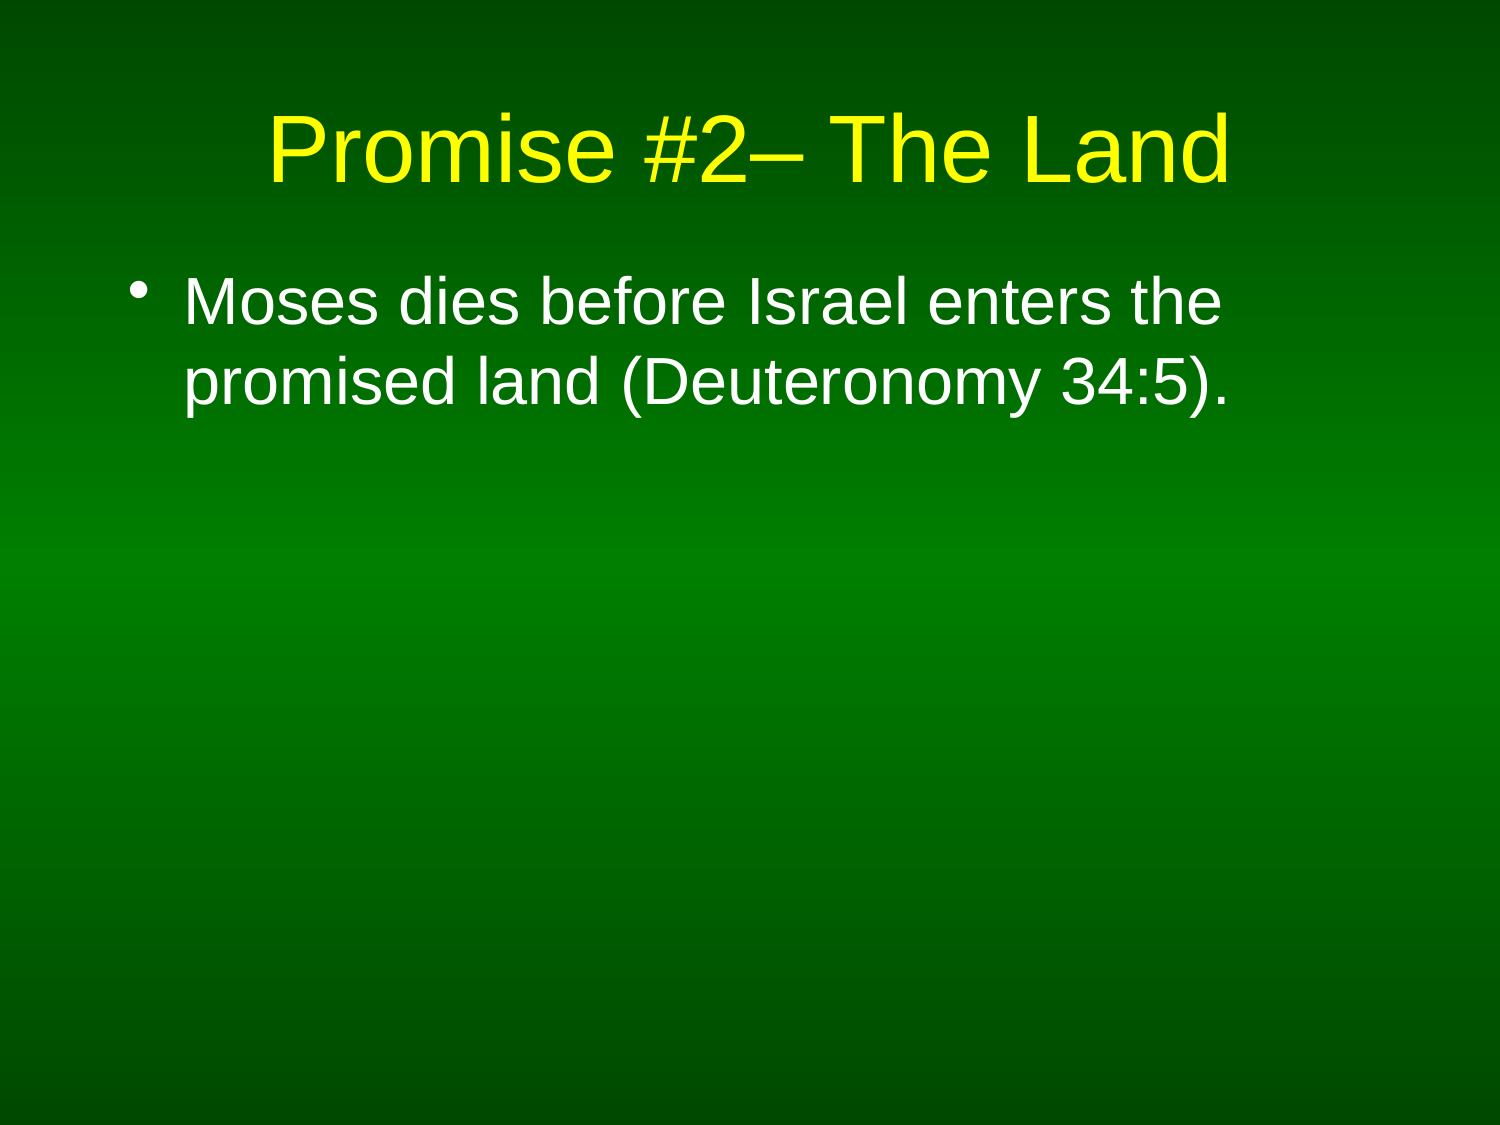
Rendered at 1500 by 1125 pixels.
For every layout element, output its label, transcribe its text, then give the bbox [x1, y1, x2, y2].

list Moses dies before Israel enters the promised land (Deuteronomy 34:5). [112, 249, 1388, 788]
title Promise #2– The Land [37, 50, 1463, 238]
